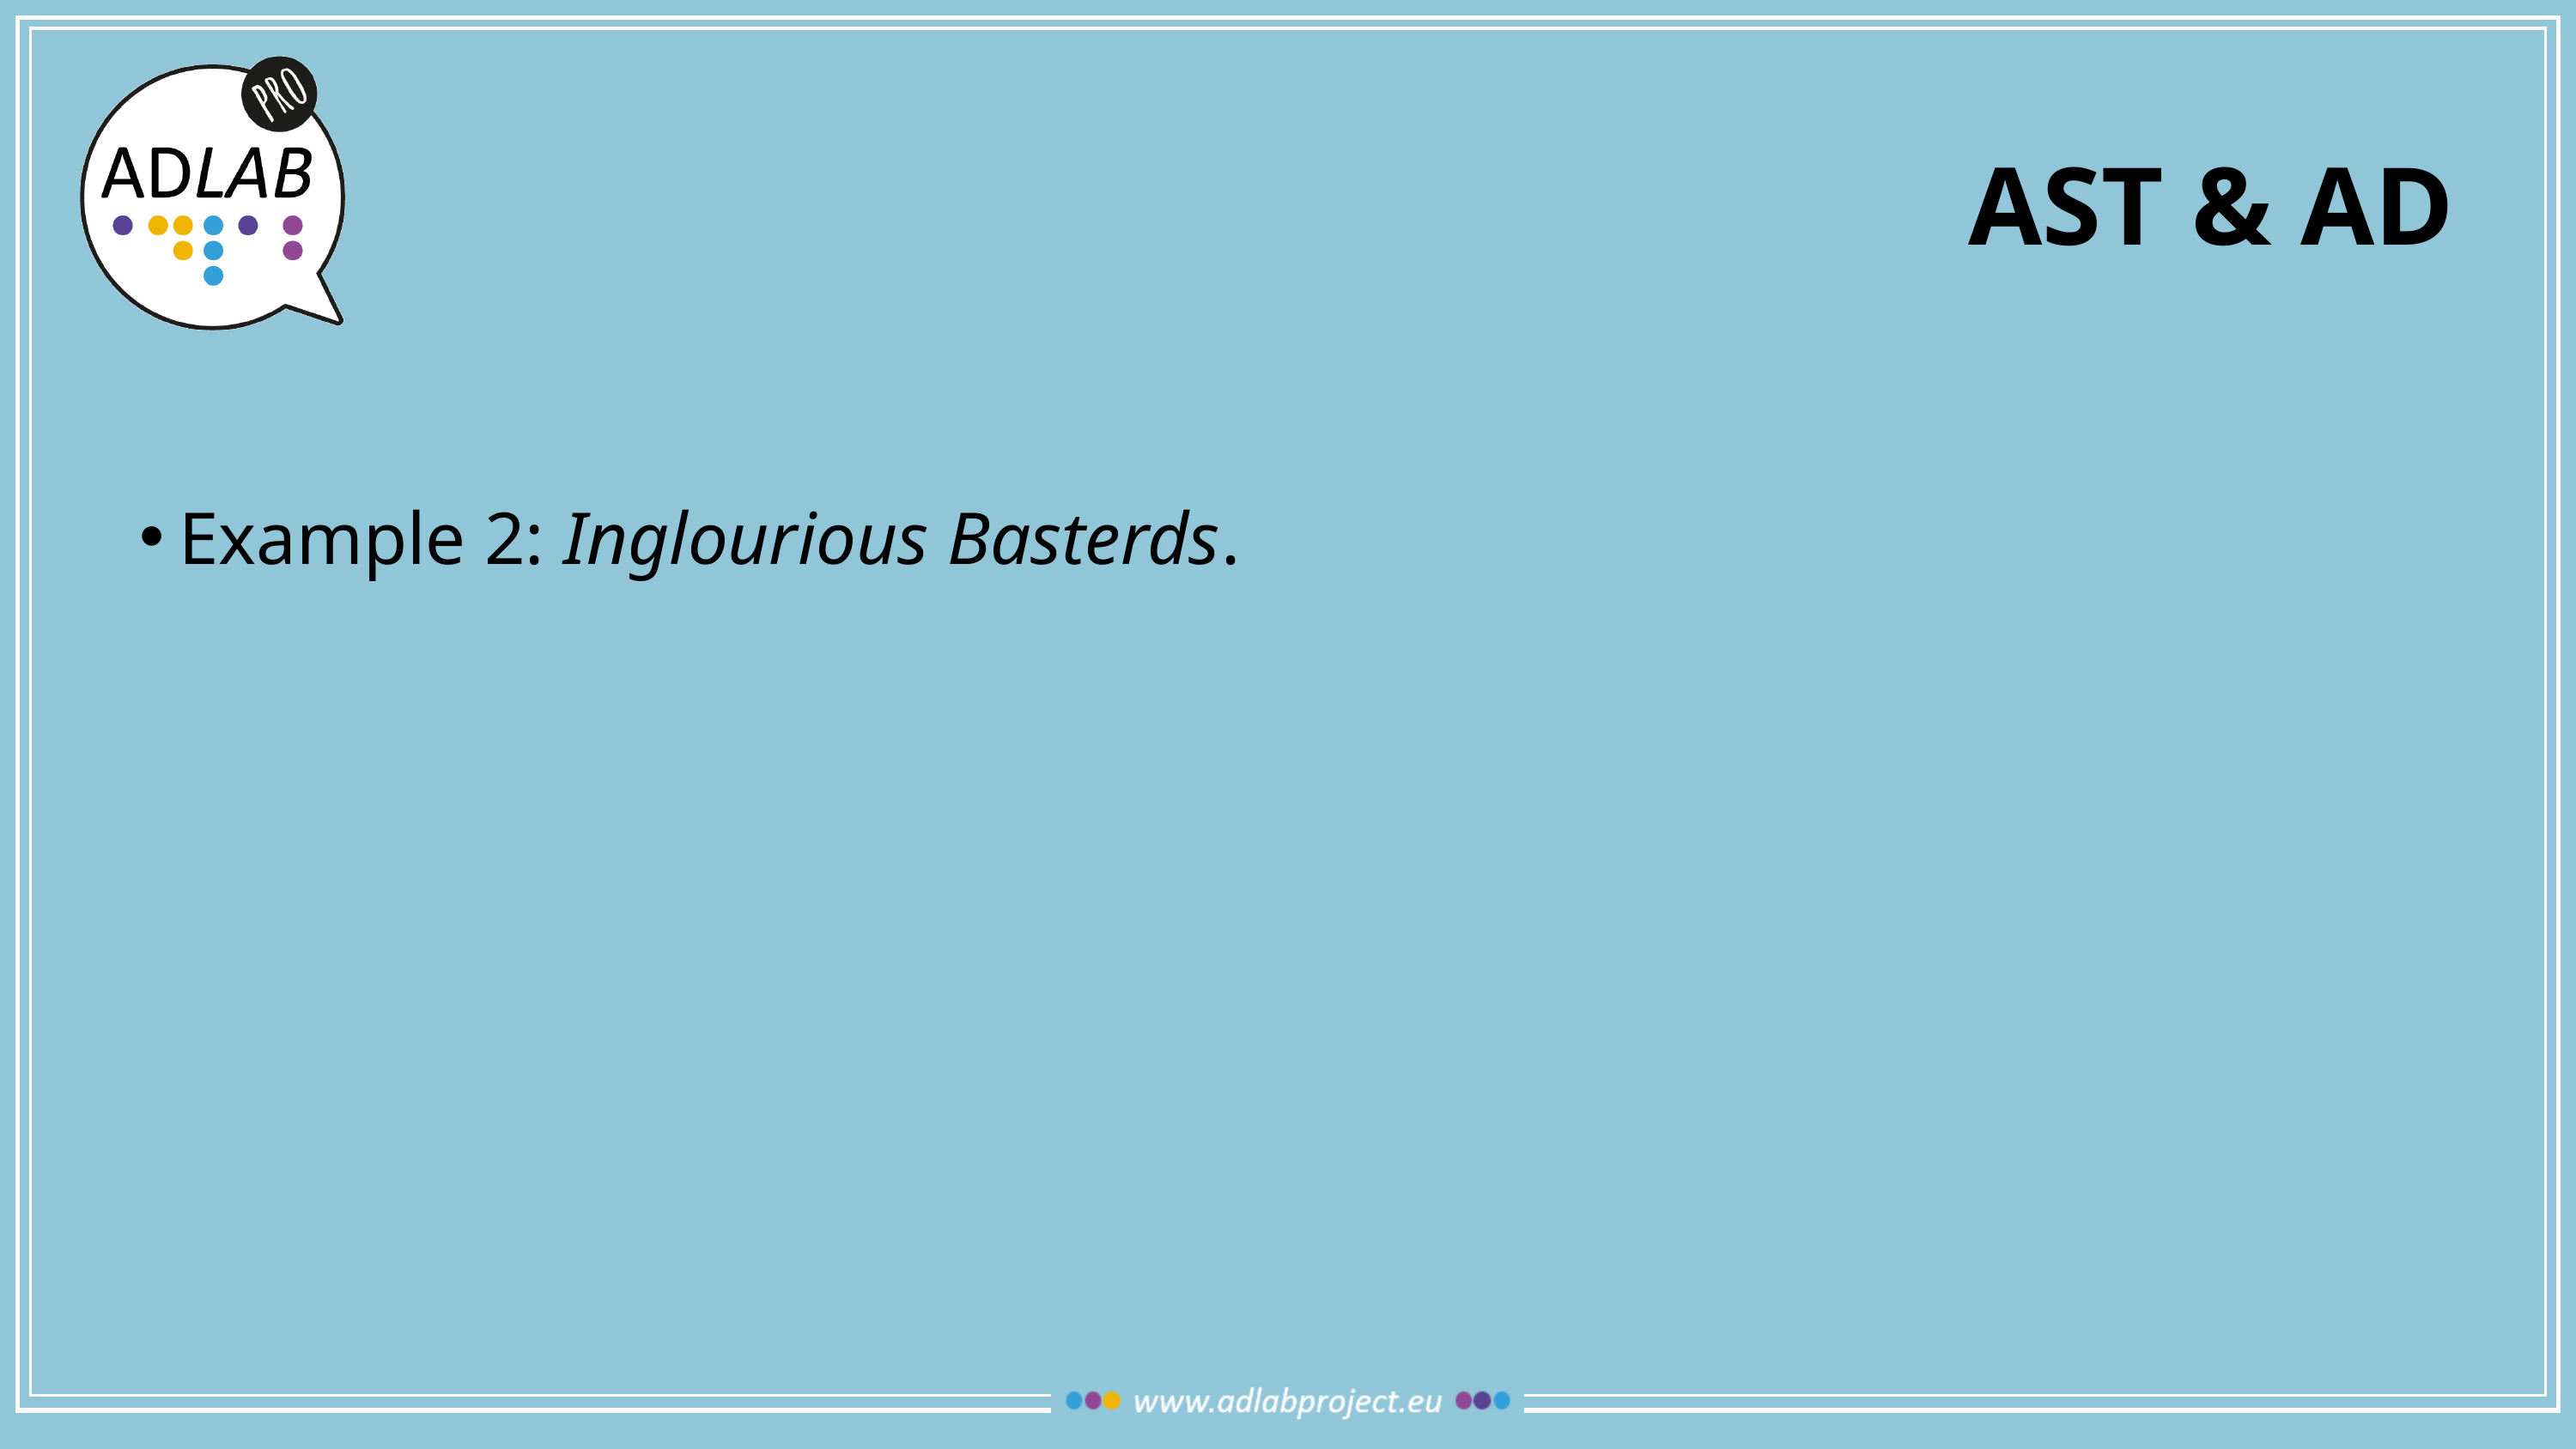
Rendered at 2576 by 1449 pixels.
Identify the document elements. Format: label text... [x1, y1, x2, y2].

list Example 2: Inglourious Basterds. [126, 443, 2112, 1099]
picture [72, 49, 353, 330]
picture [1051, 1378, 1524, 1429]
title Ast & ad [384, 70, 2467, 351]
